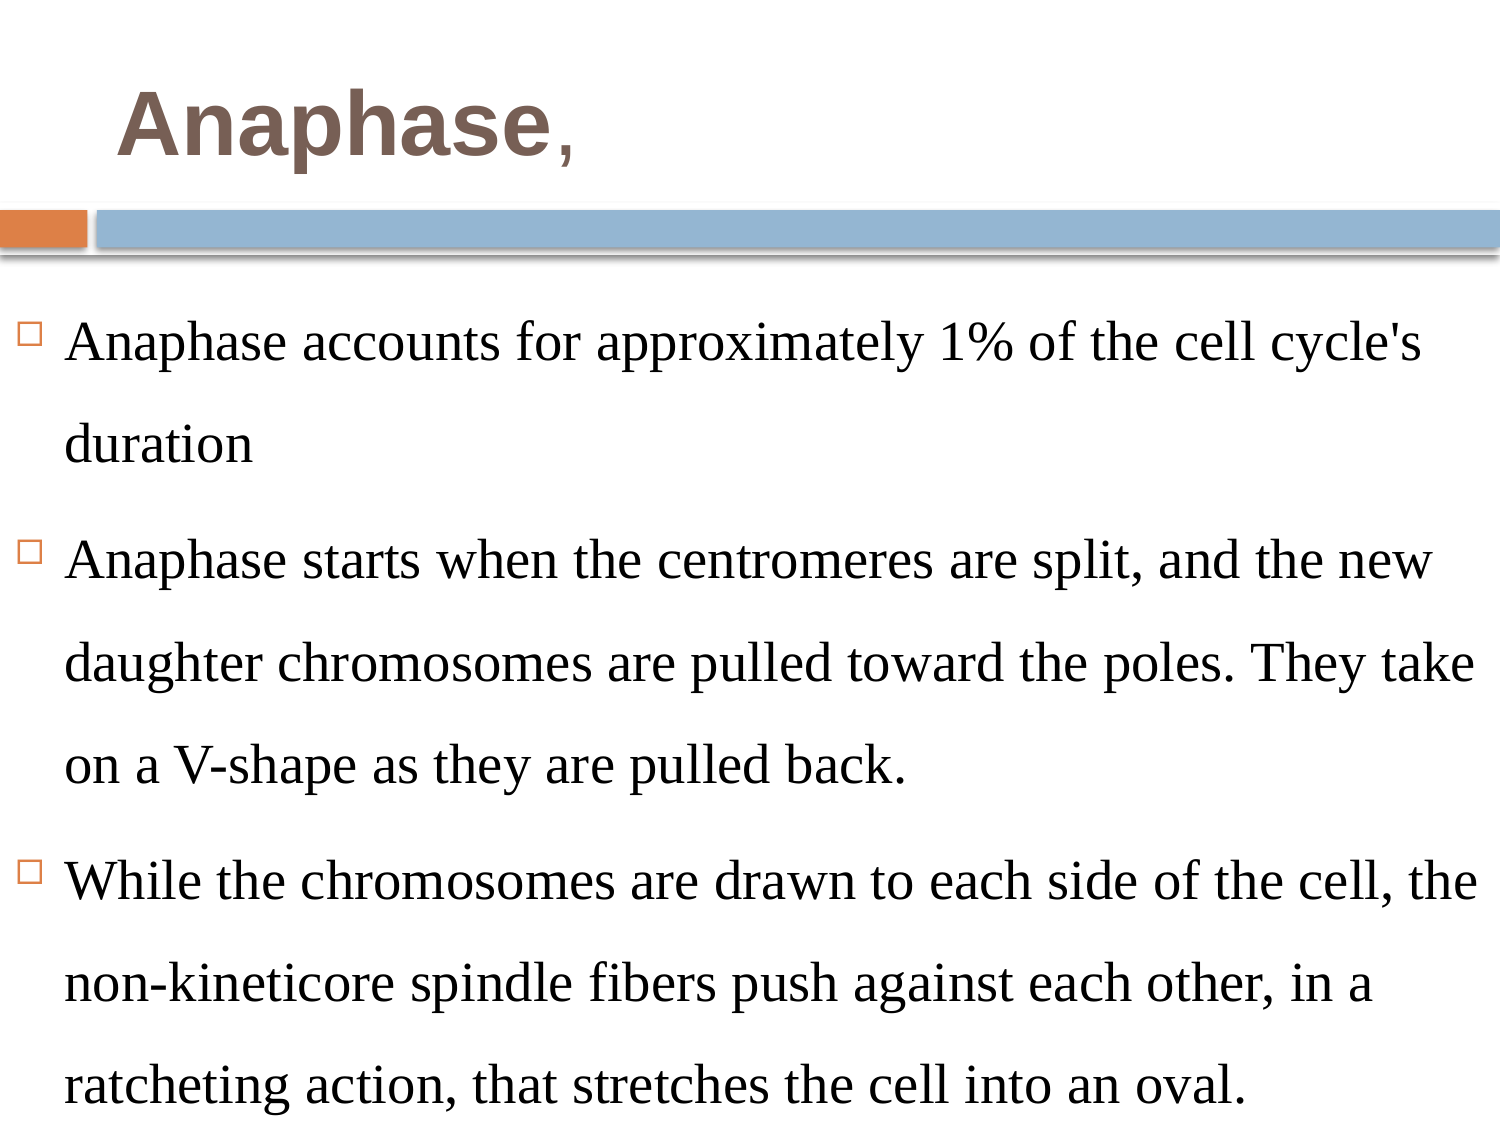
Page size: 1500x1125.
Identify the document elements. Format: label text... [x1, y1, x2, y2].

list Anaphase accounts for approximately 1% of the cell cycle's duration Anaphase starts when the centromeres are split, and the new daughter chromosomes are pulled toward the poles. They take on a V-shape as they are pulled back. While the chromosomes are drawn to each side of the cell, the non-kineticore spindle fibers push against each other, in a ratcheting action, that stretches the cell into an oval. [0, 262, 1500, 1125]
title Anaphase, [100, 37, 1438, 200]
